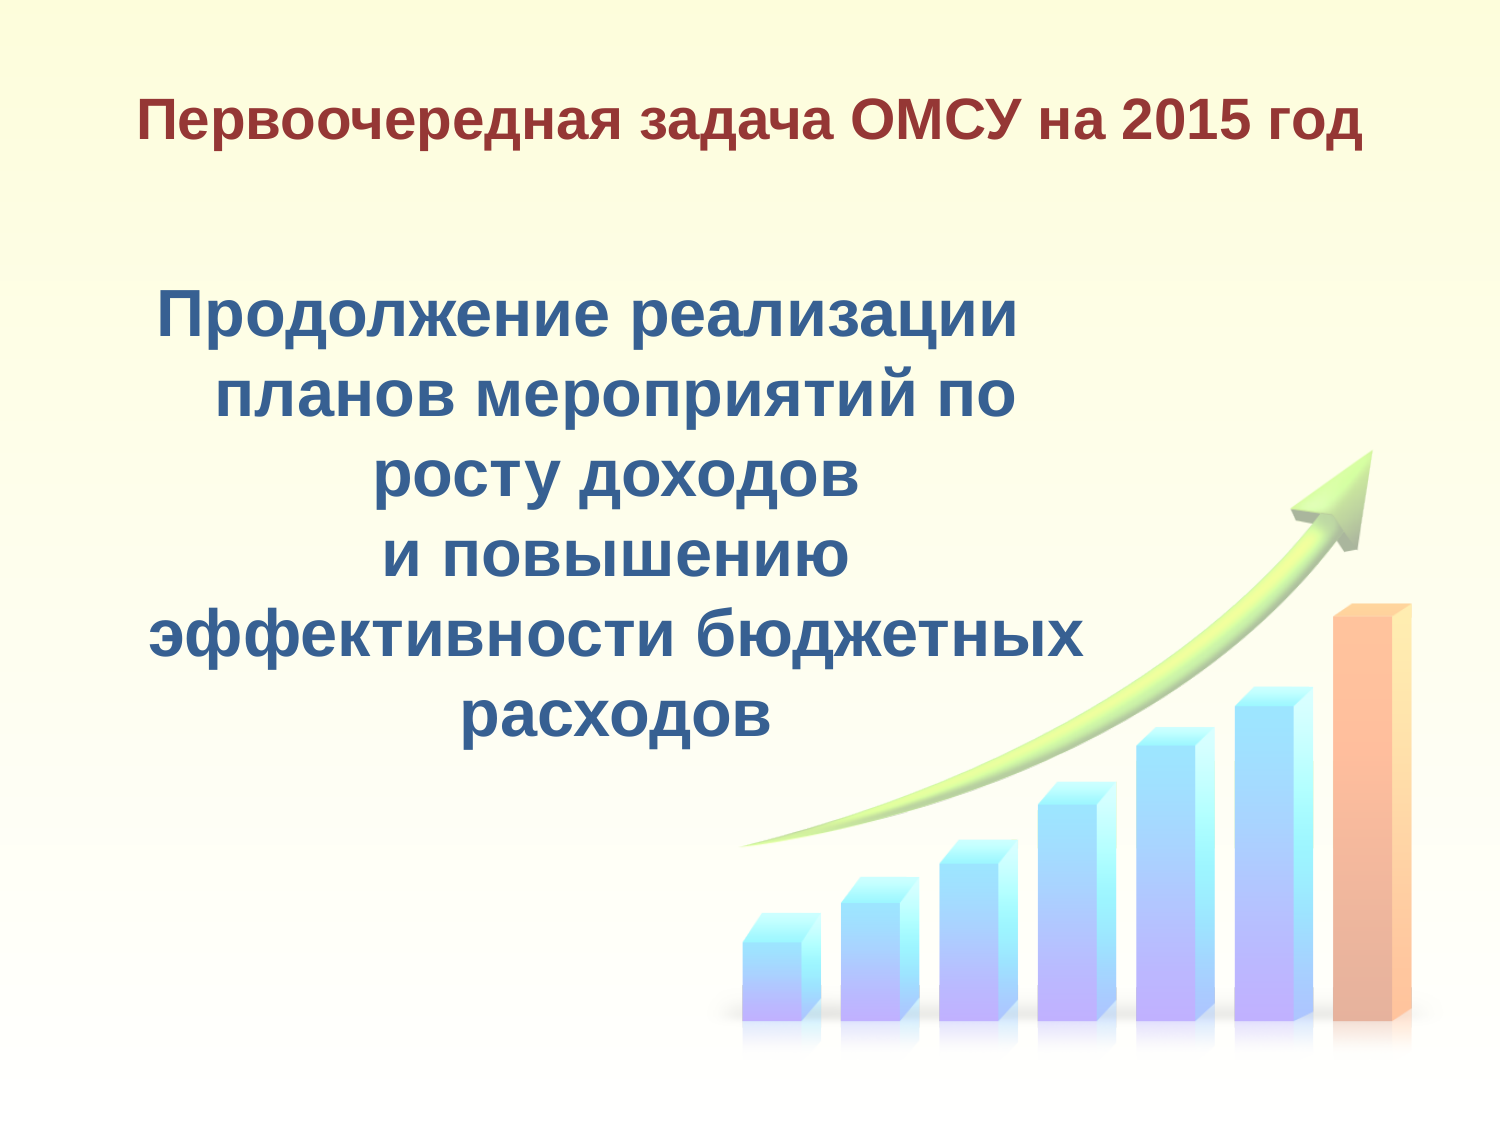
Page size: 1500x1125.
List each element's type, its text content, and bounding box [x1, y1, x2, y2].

title Первоочередная задача ОМСУ на 2015 год [74, 44, 1426, 188]
picture [644, 409, 1500, 1066]
list Продолжение реализации планов мероприятий по росту доходов и повышению эффективности бюджетных расходов [74, 262, 1102, 1006]
